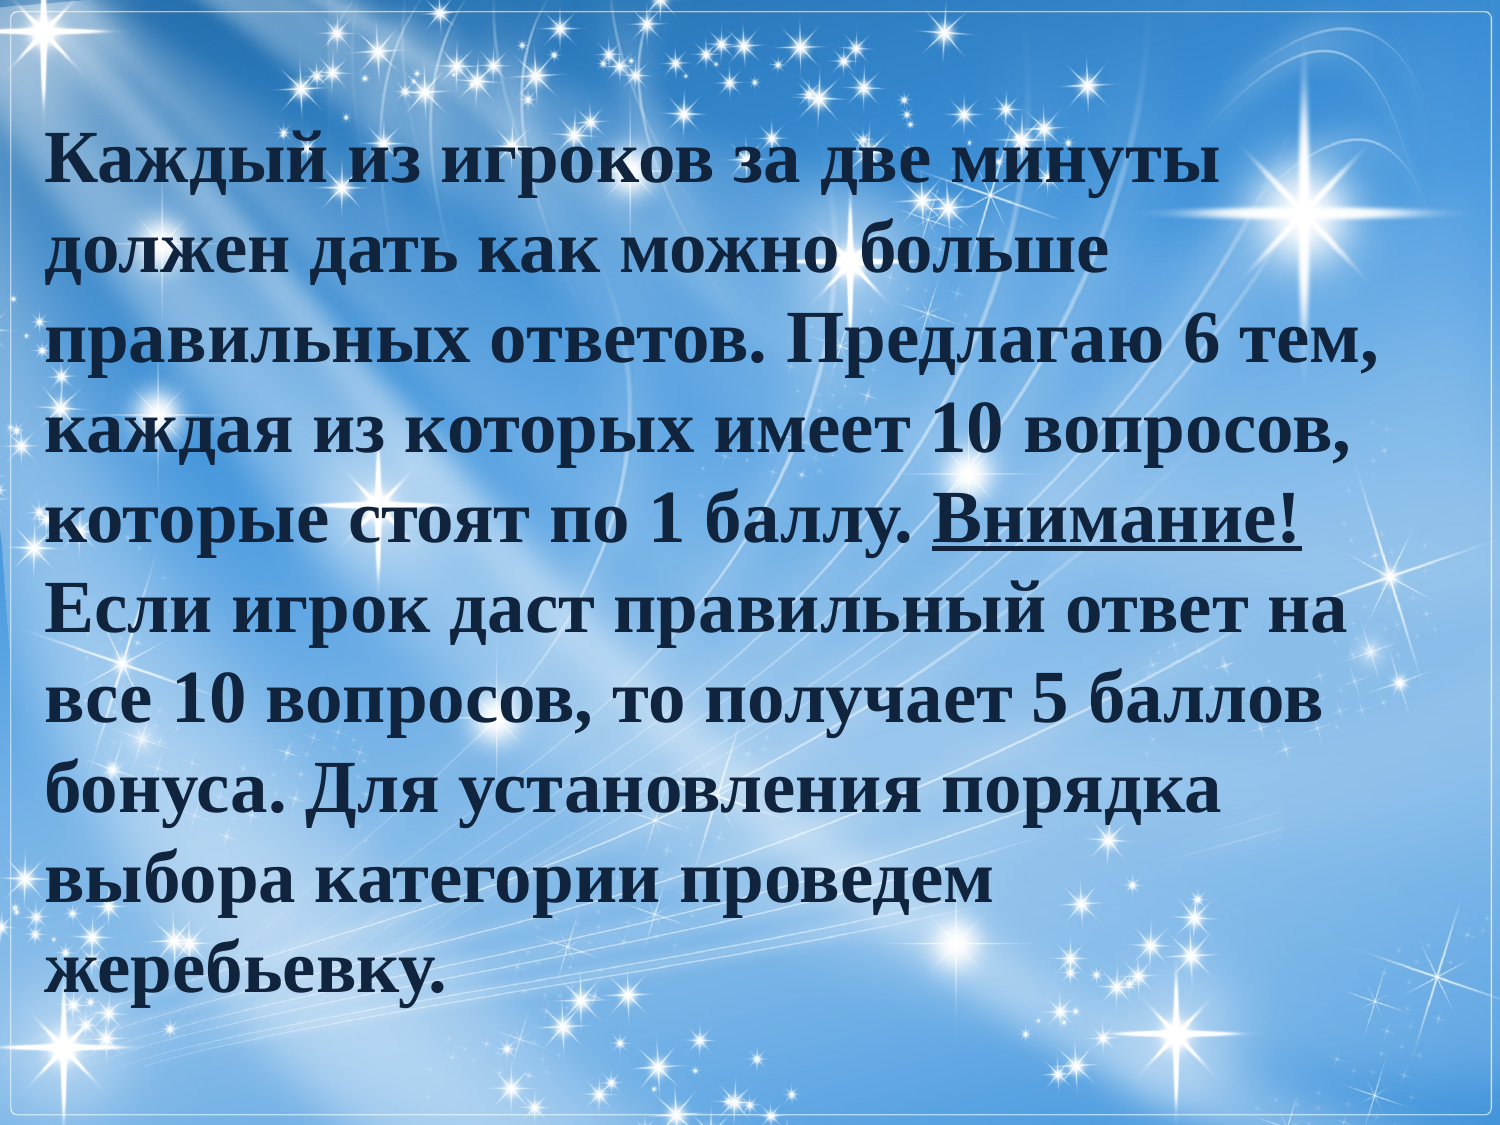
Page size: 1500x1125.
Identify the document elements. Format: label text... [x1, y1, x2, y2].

text_box Каждый из игроков за две минуты должен дать как можно больше правильных ответов. Предлагаю 6 тем, каждая из которых имеет 10 вопросов, которые стоят по 1 баллу. Внимание! Если игрок даст правильный ответ на все 10 вопросов, то получает 5 баллов бонуса. Для установления порядка выбора категории проведем жеребьевку. [29, 0, 1424, 1015]
picture [0, 0, 1500, 1125]
